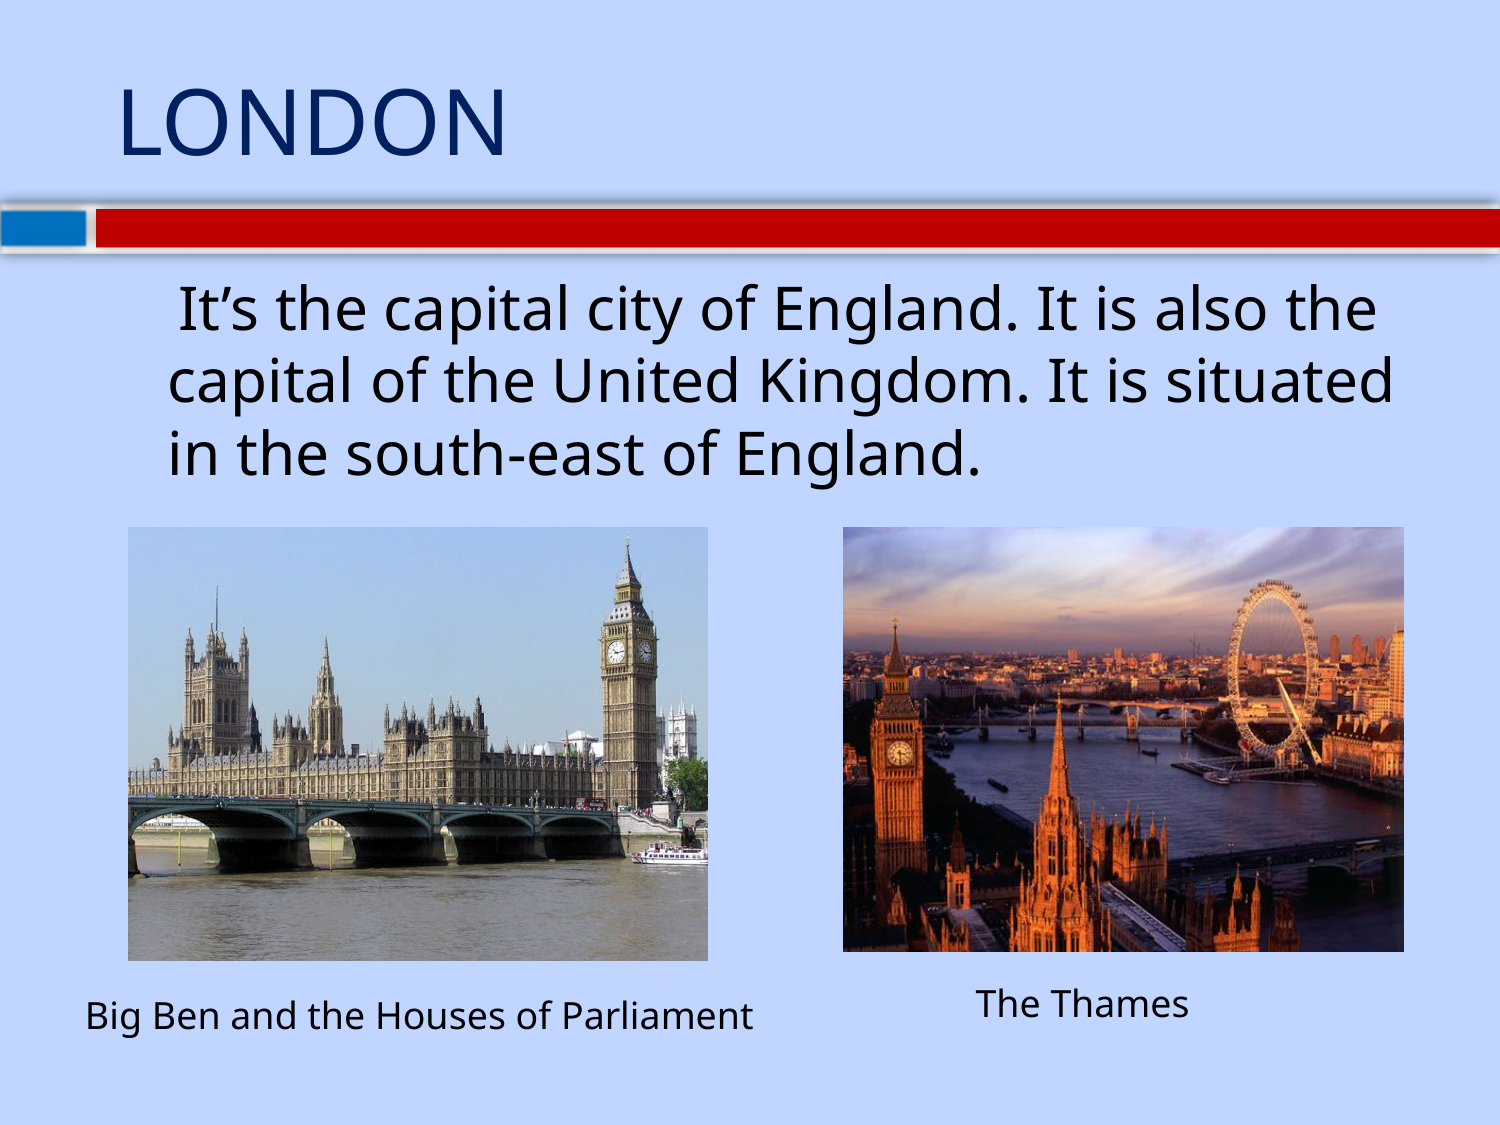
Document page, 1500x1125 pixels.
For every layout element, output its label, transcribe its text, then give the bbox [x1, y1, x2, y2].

text_box Big Ben and the Houses of Parliament [70, 984, 833, 1045]
picture [128, 527, 708, 961]
list It’s the capital city of England. It is also the capital of the United Kingdom. It is situated in the south-east of England. [100, 262, 1438, 1000]
text_box The Thames [960, 972, 1500, 1033]
picture [843, 527, 1404, 952]
title LONDON [100, 37, 1438, 200]
